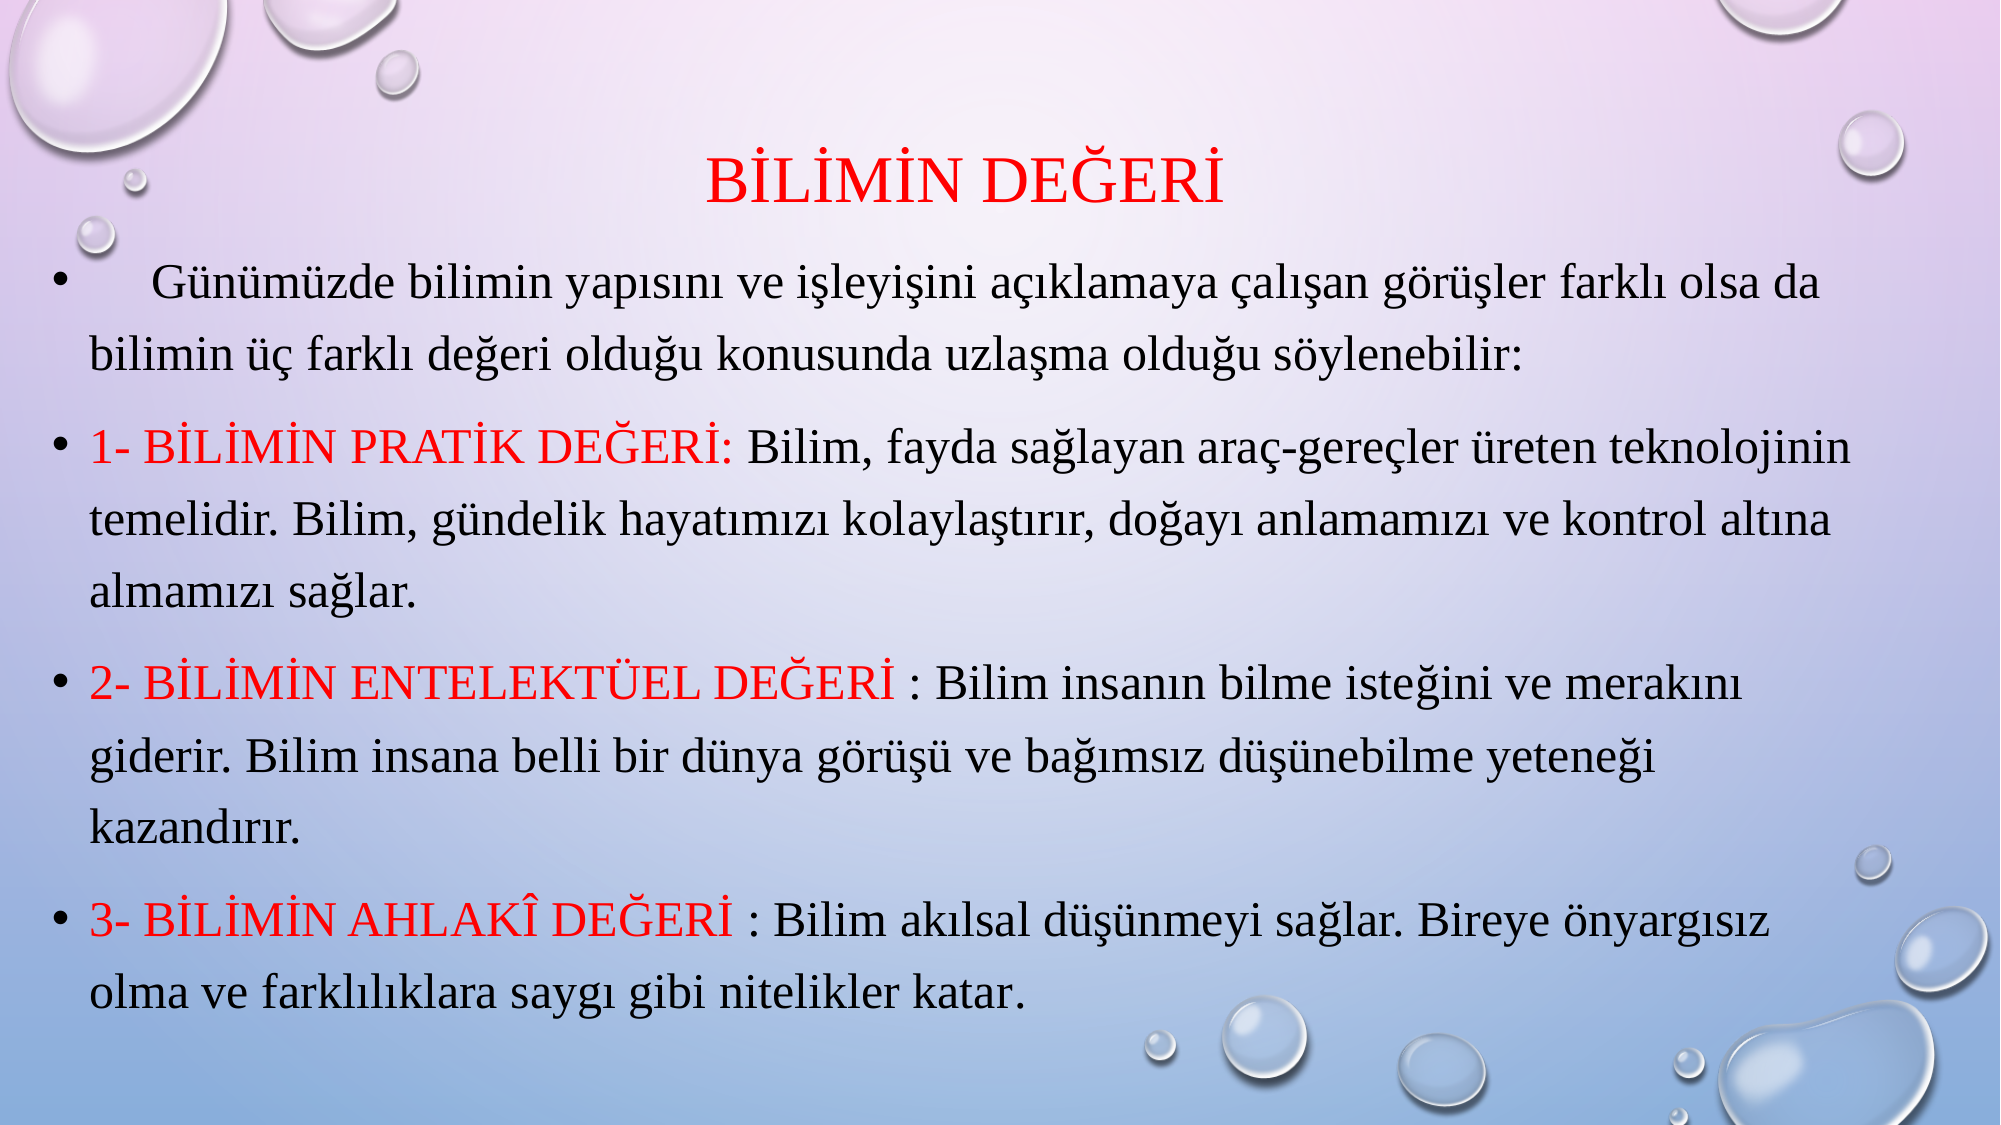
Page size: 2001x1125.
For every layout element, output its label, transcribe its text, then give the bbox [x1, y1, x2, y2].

picture [0, 0, 2000, 1125]
list BİLİMİN DEĞERİ Günümüzde bilimin yapısını ve işleyişini açıklamaya çalışan görüşler farklı olsa da bilimin üç farklı değeri olduğu konusunda uzlaşma olduğu söylenebilir: 1- Bilimin pratik değeri: Bilim, fayda sağlayan araç-gereçler üreten teknolojinin temelidir. Bilim, gündelik hayatımızı kolaylaştırır, doğayı anlamamızı ve kontrol altına almamızı sağlar. 2- bilimin entelektüel değeri : Bilim insanın bilme isteğini ve merakını giderir. Bilim insana belli bir dünya görüşü ve bağımsız düşünebilme yeteneği kazandırır. 3- bilimin ahlakî değeri : Bilim akılsal düşünmeyi sağlar. Bireye önyargısız olma ve farklılıklara saygı gibi nitelikler katar. [36, 41, 1879, 1103]
